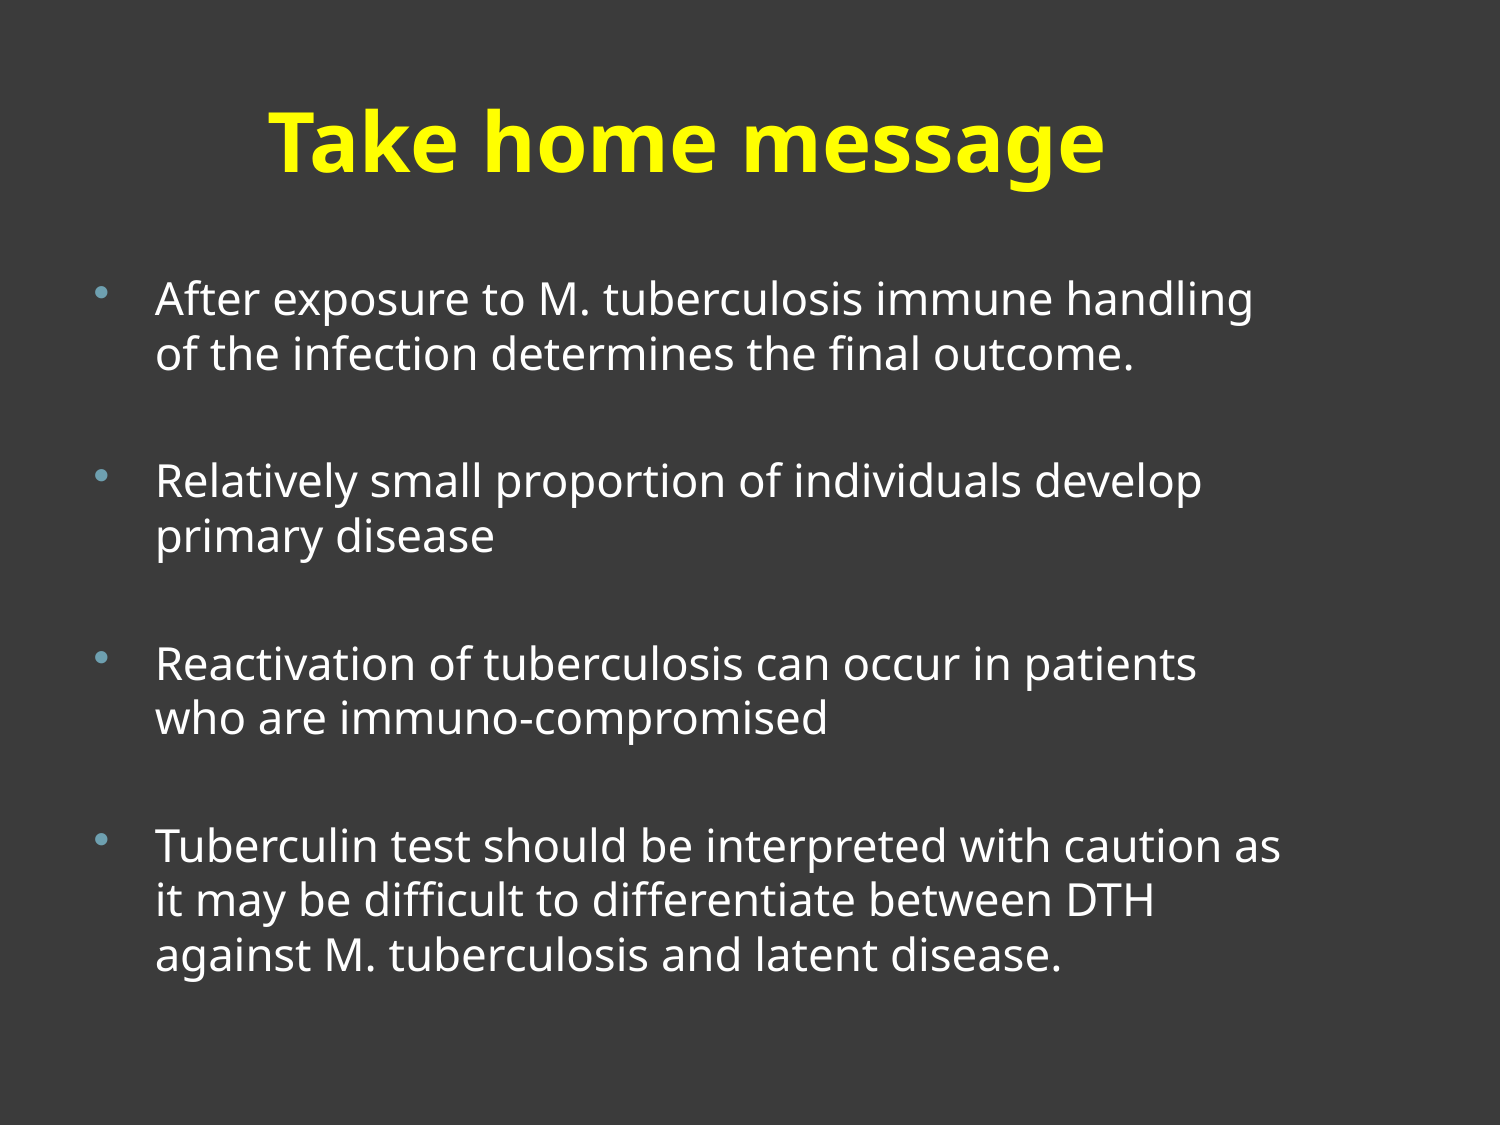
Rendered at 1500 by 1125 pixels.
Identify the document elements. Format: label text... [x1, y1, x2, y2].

title Take home message [75, 45, 1300, 233]
list After exposure to M. tuberculosis immune handling of the infection determines the final outcome. Relatively small proportion of individuals develop primary disease Reactivation of tuberculosis can occur in patients who are immuno-compromised Tuberculin test should be interpreted with caution as it may be difficult to differentiate between DTH against M. tuberculosis and latent disease. [75, 262, 1300, 1005]
